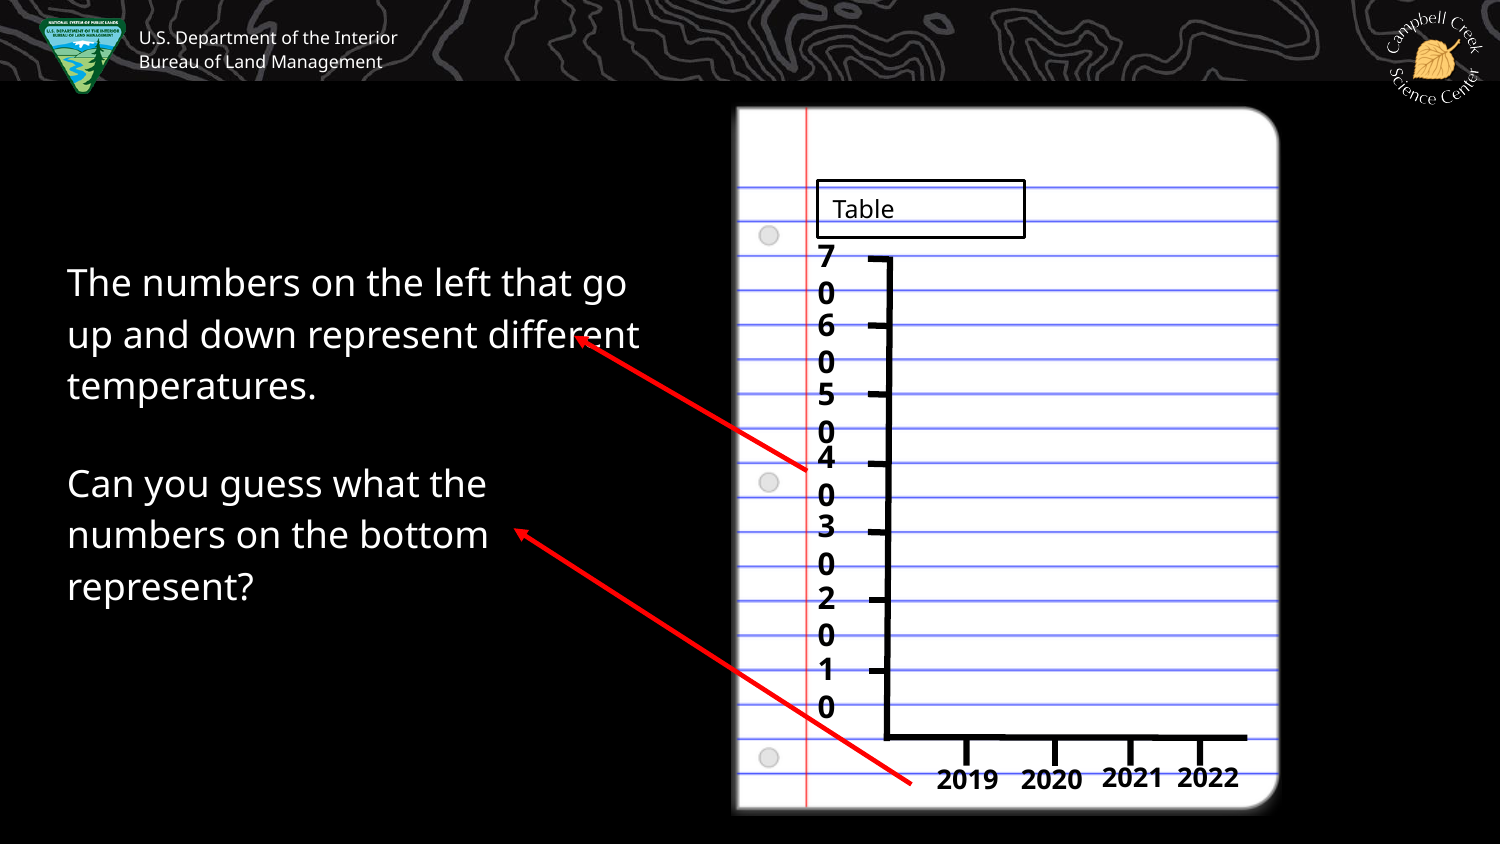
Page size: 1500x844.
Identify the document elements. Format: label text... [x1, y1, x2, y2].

title The numbers on the left that go up and down represent different temperatures. [51, 237, 671, 438]
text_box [573, 335, 808, 472]
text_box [730, 101, 1282, 816]
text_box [513, 527, 912, 785]
list Can you guess what the numbers on the bottom represent? [51, 438, 671, 567]
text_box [0, 0, 1500, 105]
